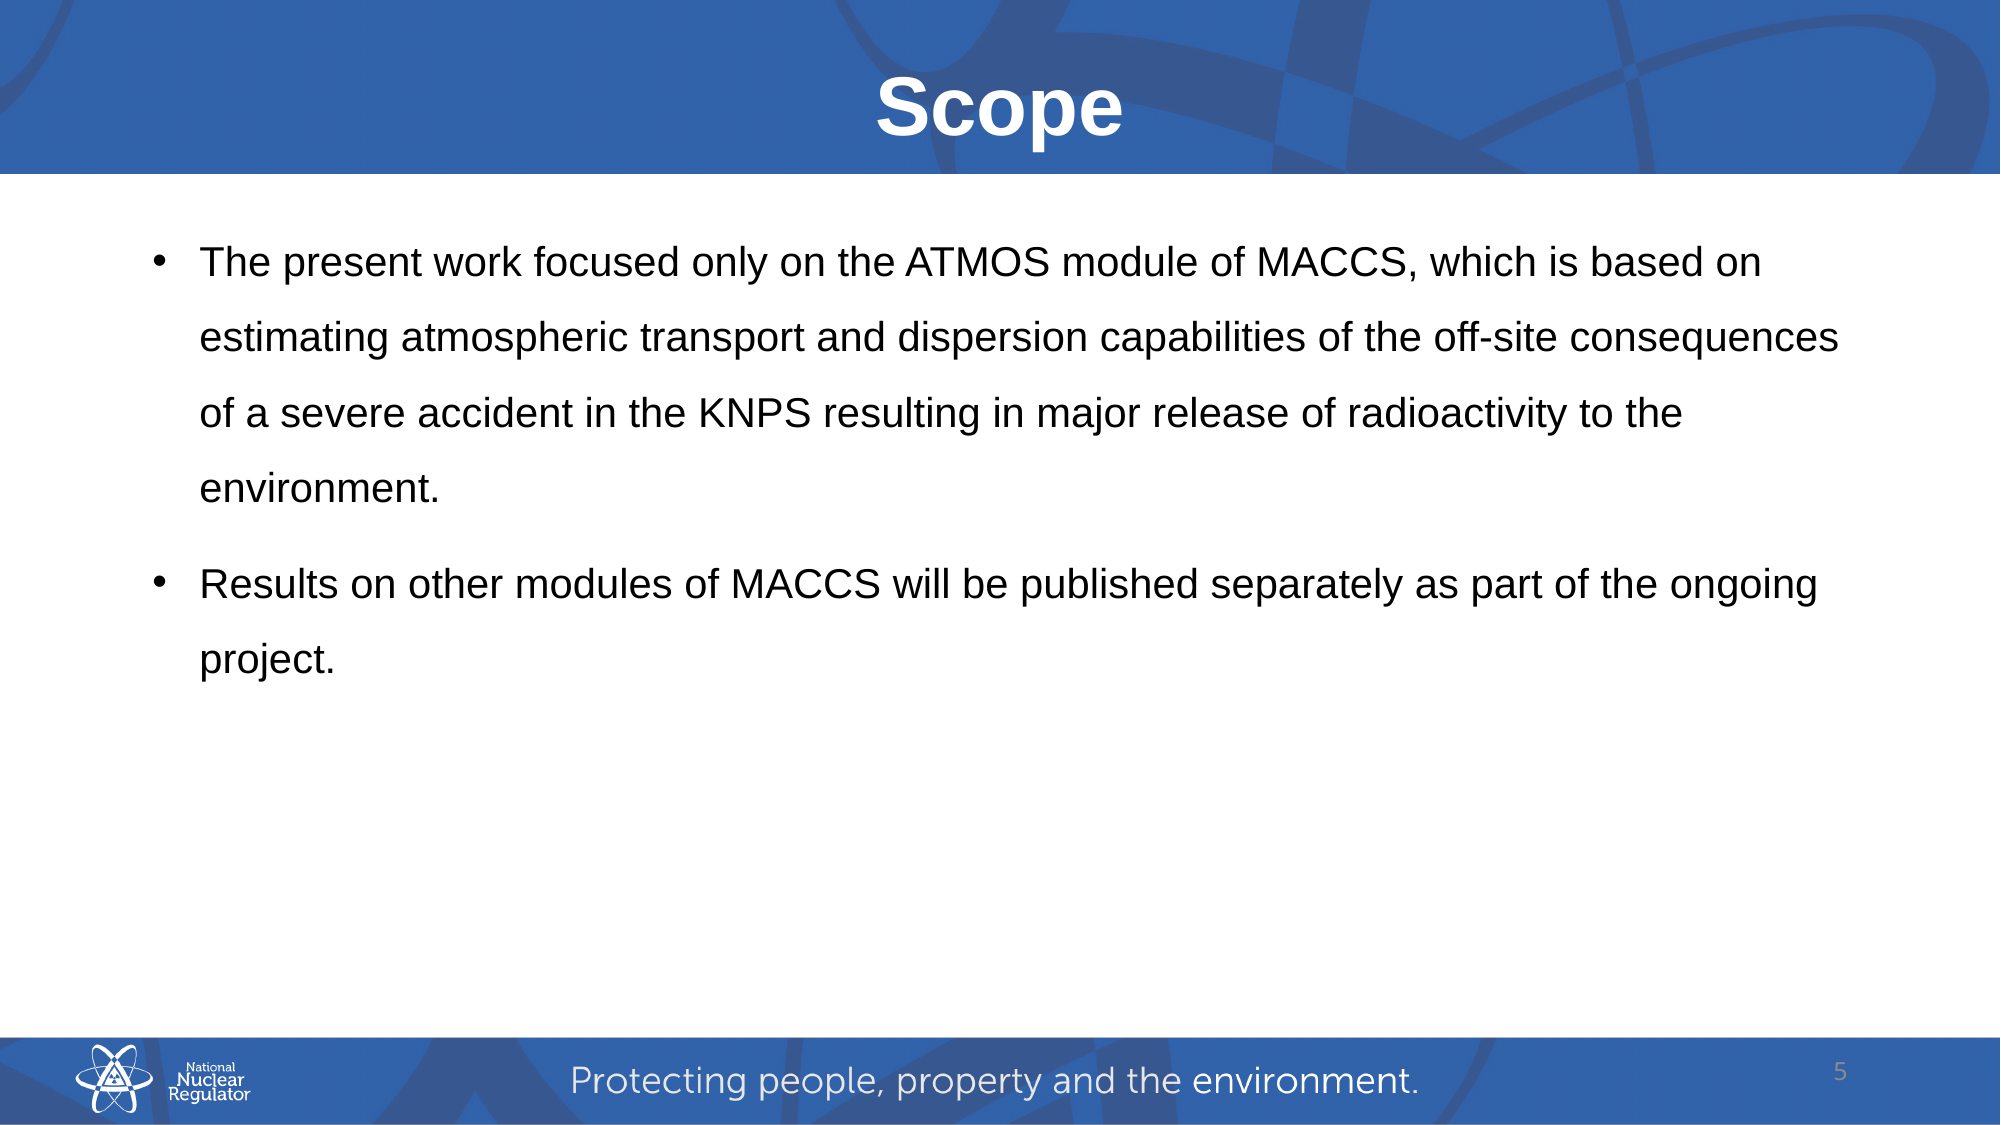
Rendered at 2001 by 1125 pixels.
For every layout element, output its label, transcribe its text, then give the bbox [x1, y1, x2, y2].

picture [0, 0, 2000, 1125]
list The present work focused only on the ATMOS module of MACCS, which is based on estimating atmospheric transport and dispersion capabilities of the off-site consequences of a severe accident in the KNPS resulting in major release of radioactivity to the environment. Results on other modules of MACCS will be published separately as part of the ongoing project. [137, 218, 1863, 1014]
title Scope [137, 0, 1863, 218]
slide_number 5 [1412, 1042, 1863, 1103]
